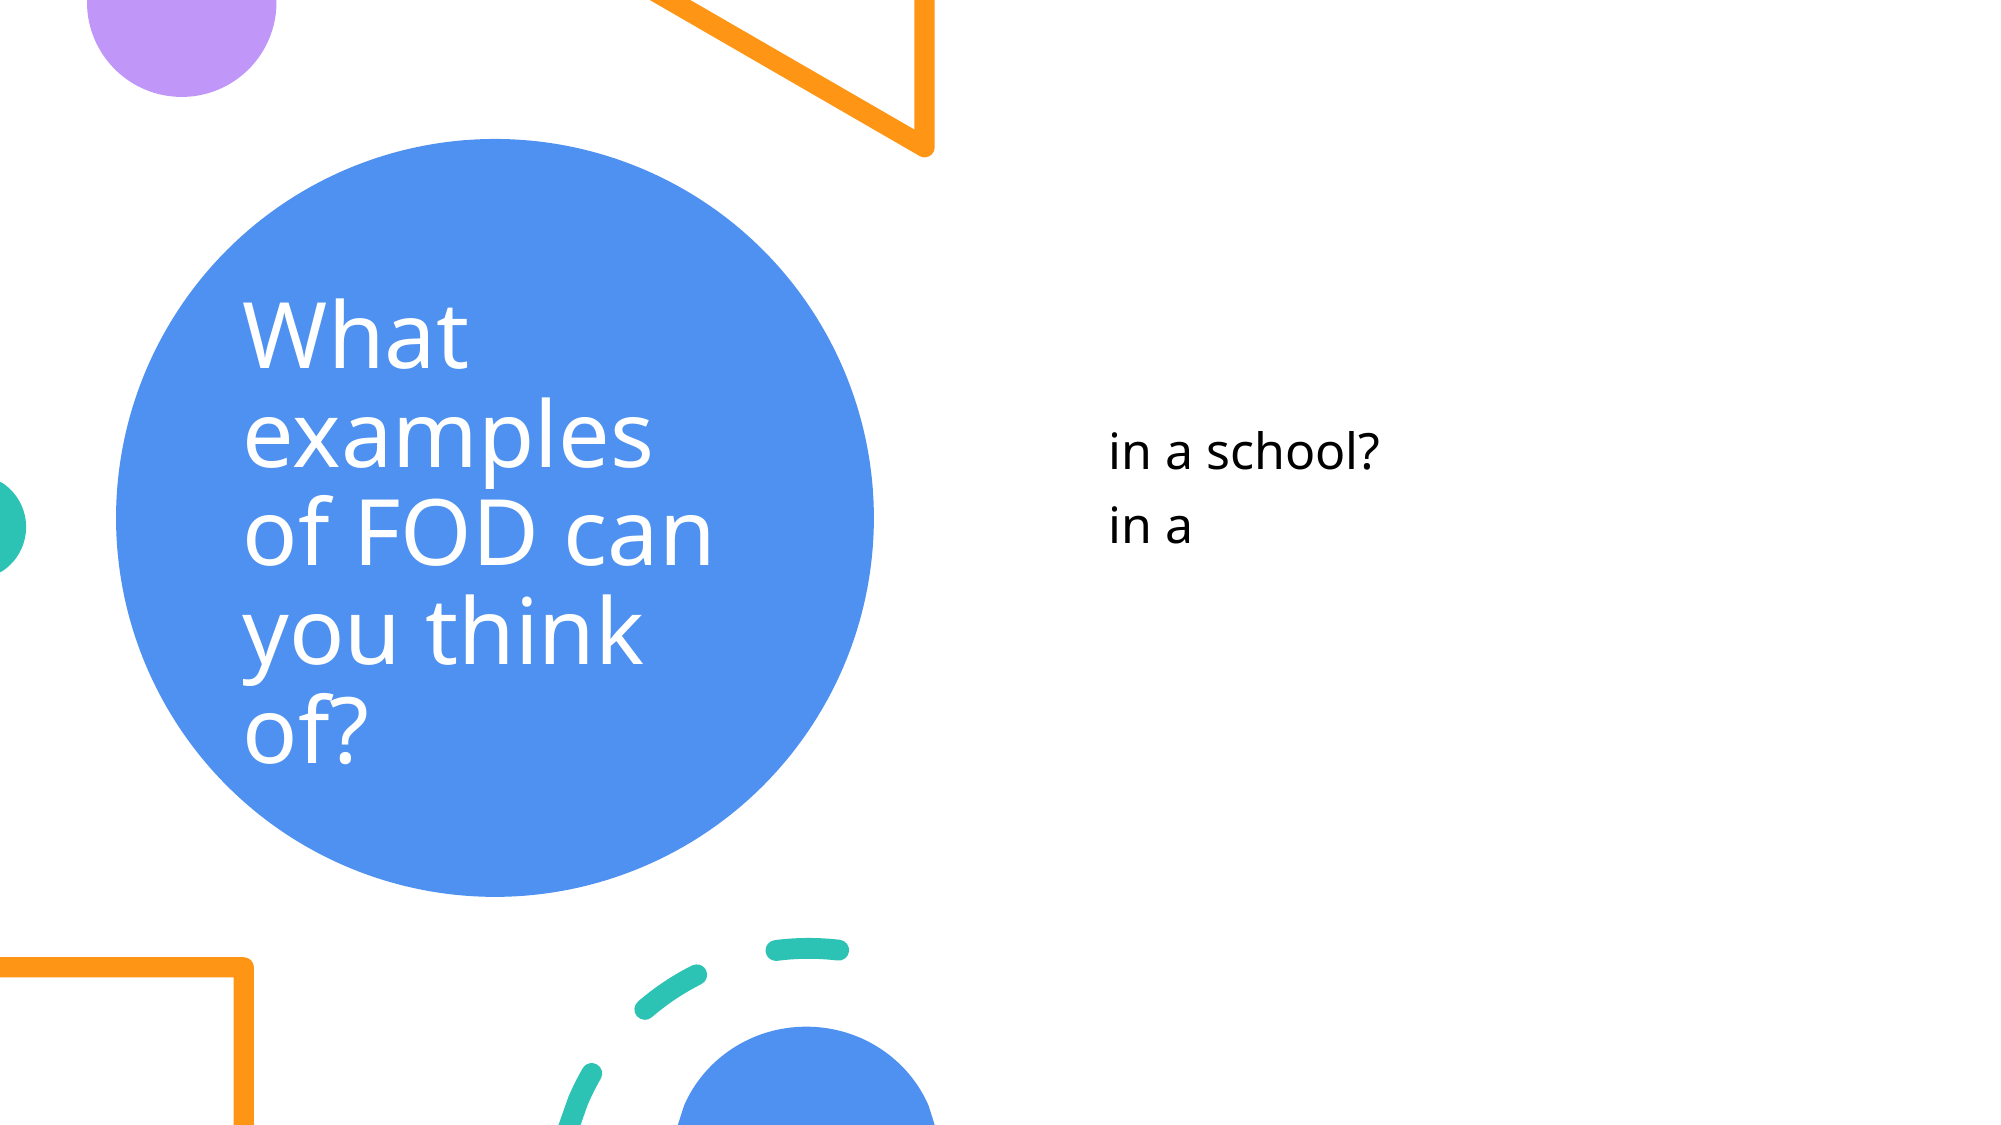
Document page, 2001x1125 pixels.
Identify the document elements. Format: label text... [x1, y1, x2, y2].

title What examples of FOD can you think of? [228, 202, 759, 870]
list in a school? in a [1093, 418, 1866, 707]
